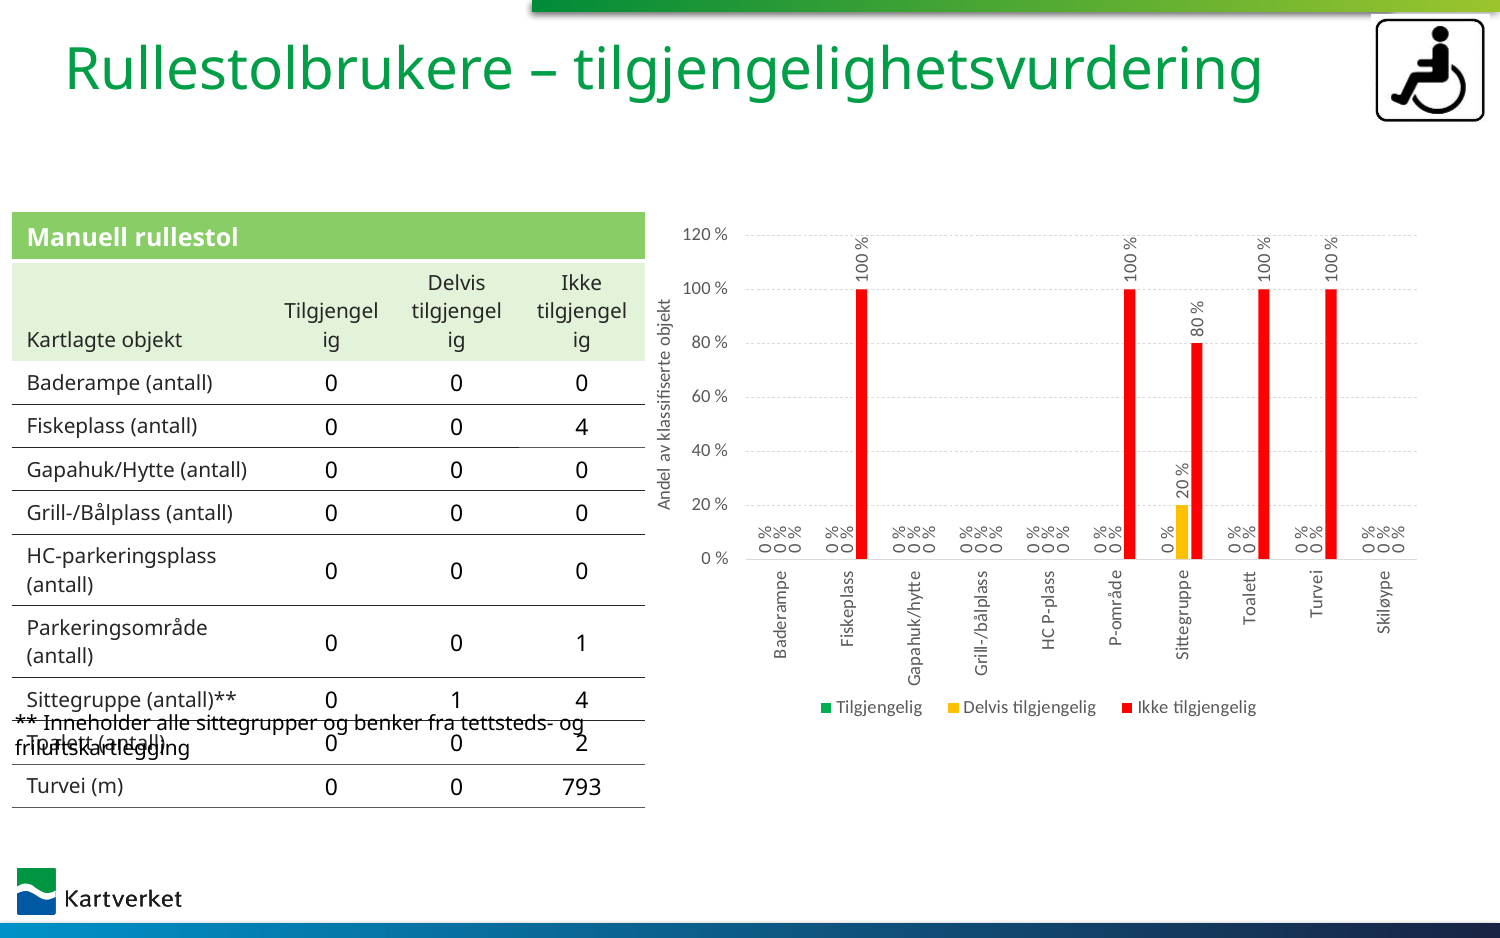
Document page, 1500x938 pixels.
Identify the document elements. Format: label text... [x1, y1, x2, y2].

table_cell 0 [269, 448, 394, 490]
table_cell Gapahuk/Hytte (antall) [12, 448, 269, 490]
table_cell 0 [269, 361, 394, 404]
table_cell Baderampe (antall) [12, 361, 269, 404]
table_cell Tilgjengelig [269, 263, 394, 361]
table_cell 0 [519, 535, 638, 605]
text_box ** Inneholder alle sittegrupper og benker fra tettsteds- og friluftskartlegging [0, 702, 745, 768]
table_cell 0 [269, 405, 394, 447]
table_cell 0 [394, 491, 519, 534]
picture [1371, 13, 1491, 127]
table_cell 0 [394, 361, 519, 404]
table_cell 4 [519, 678, 638, 702]
table_cell Fiskeplass (antall) [12, 405, 269, 447]
table_cell Delvis tilgjengelig [394, 263, 519, 361]
table_cell Turvei (m) [12, 768, 269, 807]
table_cell 0 [394, 606, 519, 677]
table_cell Ikke tilgjengelig [519, 263, 638, 361]
table_cell 1 [394, 678, 519, 702]
table_cell 0 [394, 768, 519, 807]
table_cell 0 [519, 361, 638, 404]
table_cell HC-parkeringsplass (antall) [12, 535, 269, 605]
table_cell 1 [519, 606, 638, 677]
table_cell Sittegruppe (antall)** [12, 678, 269, 702]
table_cell 0 [269, 678, 394, 702]
picture [643, 218, 1427, 728]
table_cell Grill-/Bålplass (antall) [12, 491, 269, 534]
table_cell 793 [519, 768, 645, 807]
table_cell 0 [519, 448, 638, 490]
table_cell 4 [519, 405, 638, 447]
table_cell 0 [269, 491, 394, 534]
text_box Rullestolbrukere – tilgjengelighetsvurdering [49, 12, 1372, 109]
table_cell Parkeringsområde (antall) [12, 606, 269, 677]
table_cell 0 [269, 768, 394, 807]
table_cell 0 [394, 448, 519, 490]
table_cell Kartlagte objekt [12, 263, 269, 361]
table_cell 0 [269, 535, 394, 605]
table_cell 0 [269, 606, 394, 677]
table_cell 0 [394, 405, 519, 447]
table_cell 0 [394, 535, 519, 605]
table_header Manuell rullestol [12, 212, 645, 259]
table_cell 0 [519, 491, 638, 534]
